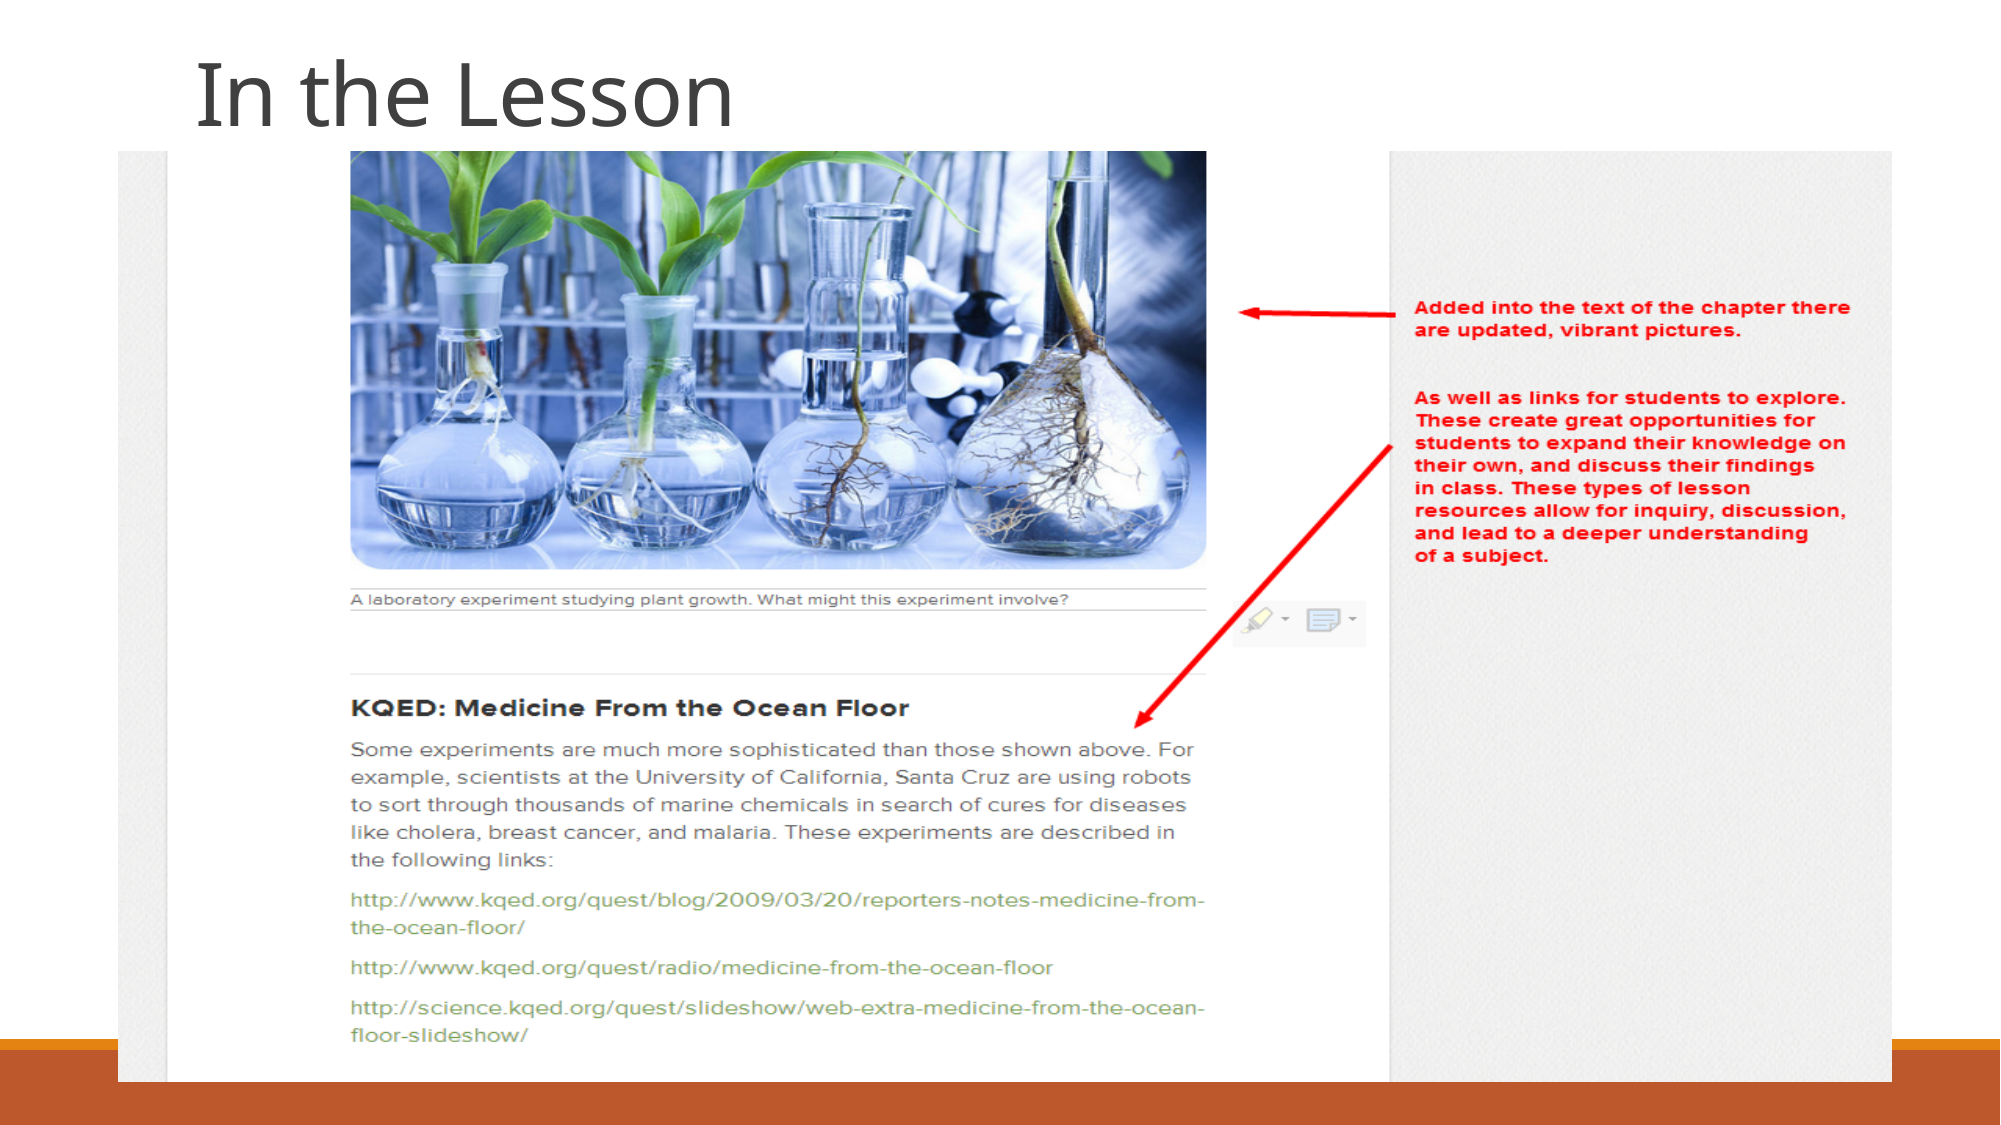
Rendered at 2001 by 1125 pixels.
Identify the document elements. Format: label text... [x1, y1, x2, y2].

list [117, 151, 1893, 1083]
title In the Lesson [180, 47, 1830, 148]
